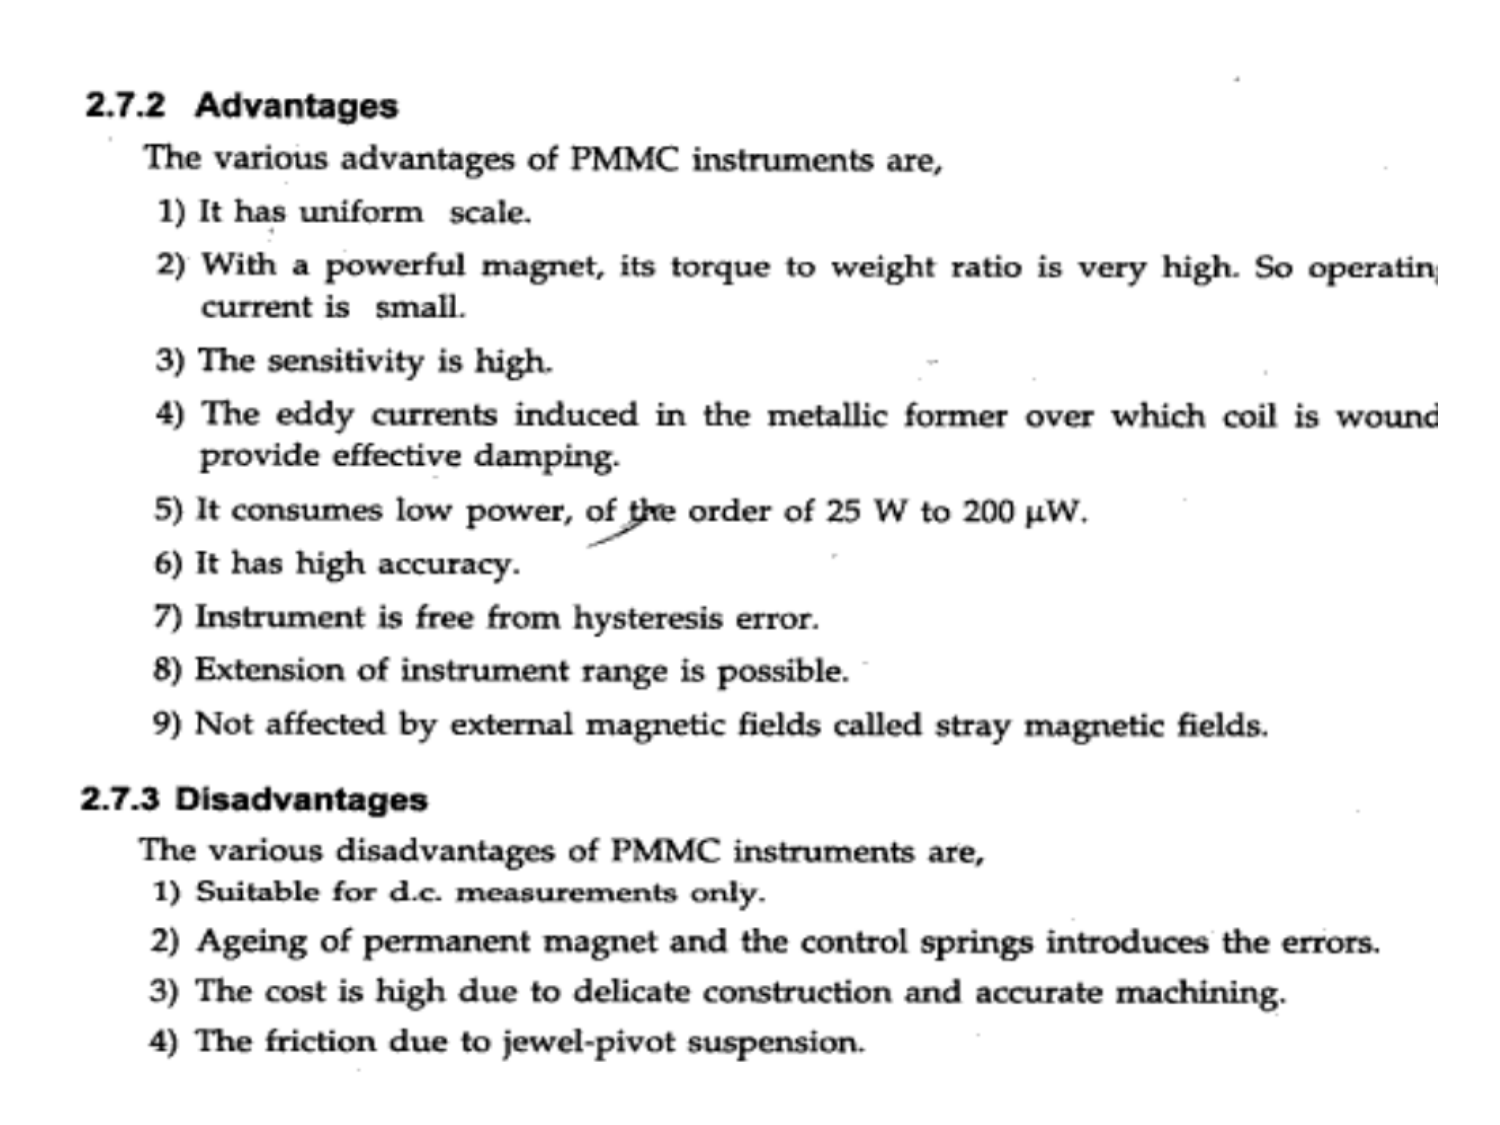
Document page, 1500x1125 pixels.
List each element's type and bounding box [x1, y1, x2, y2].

list [49, 74, 1438, 1076]
